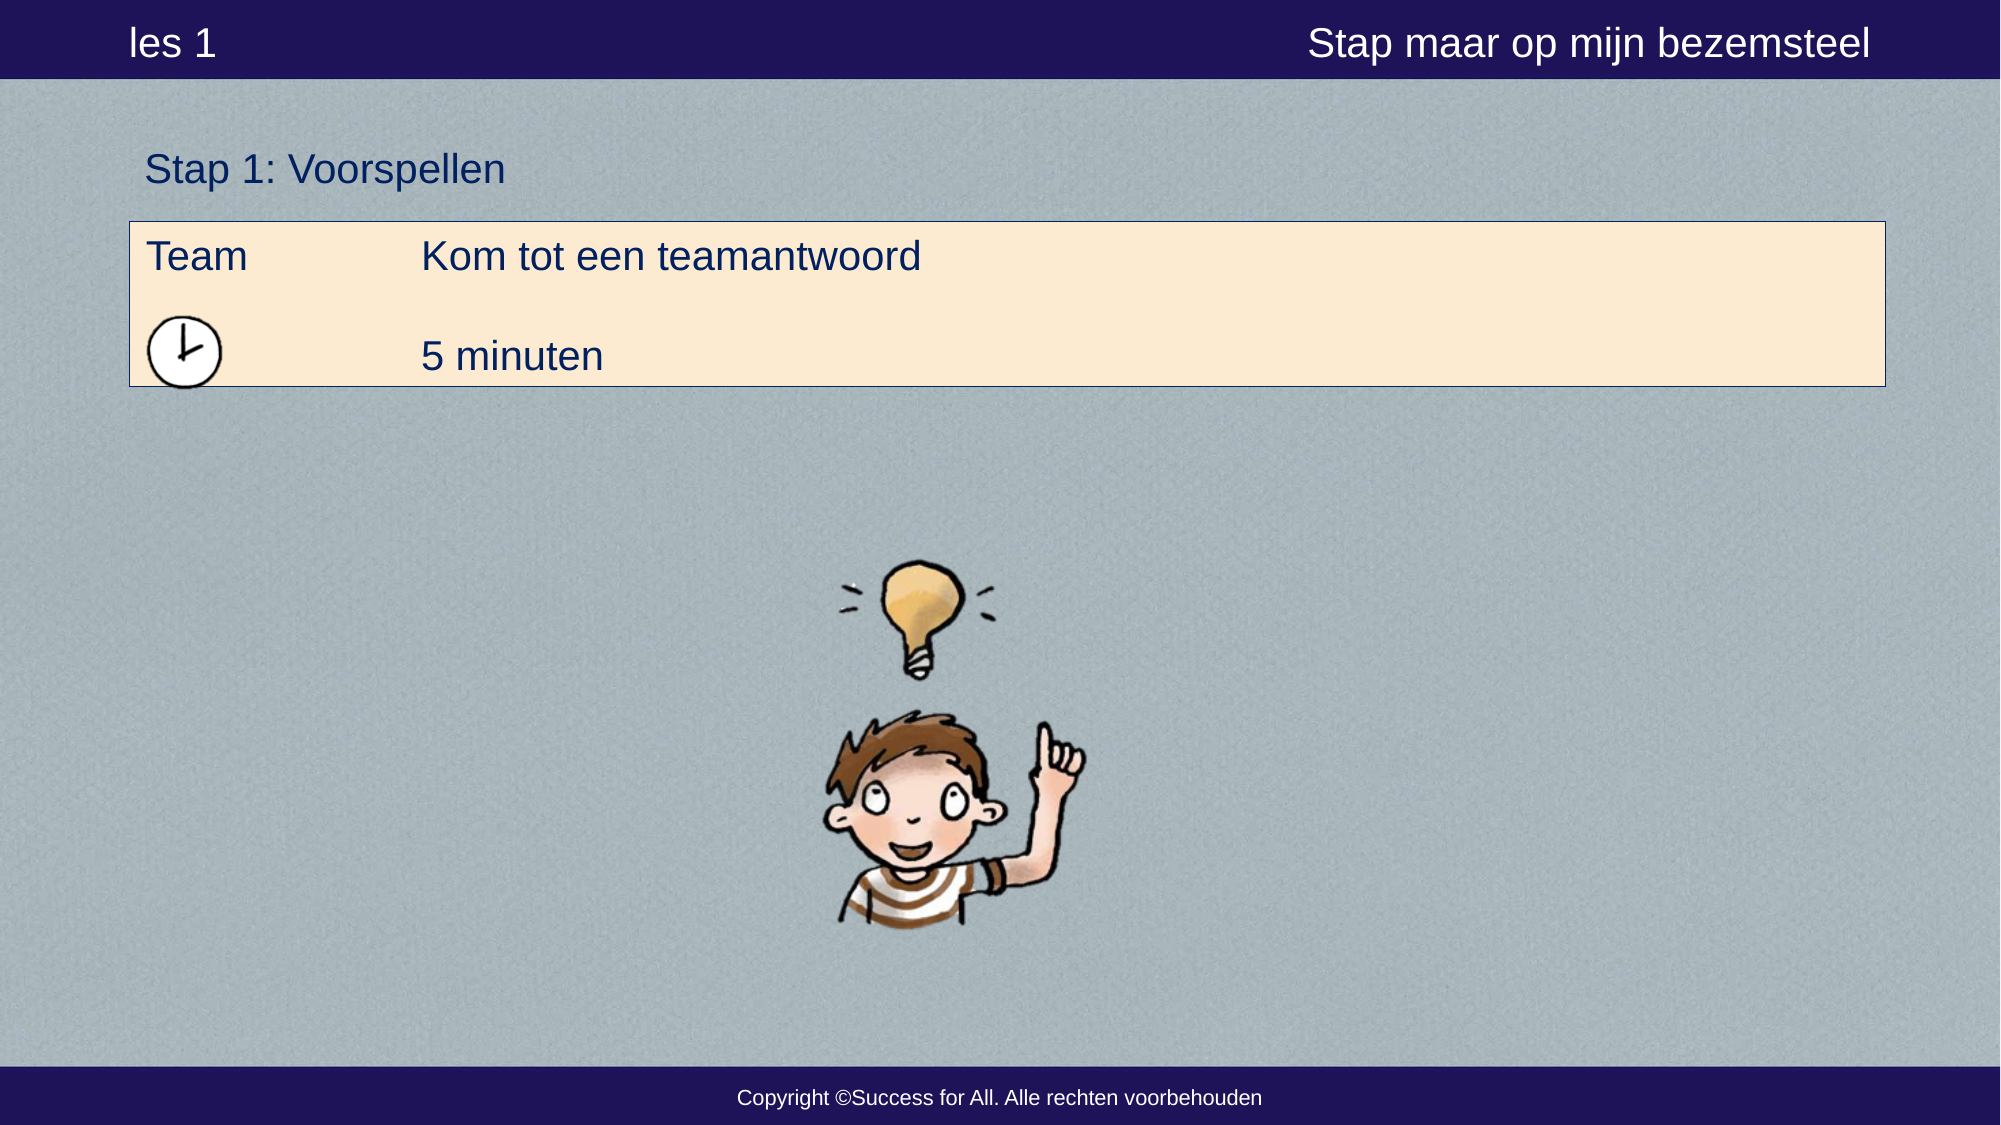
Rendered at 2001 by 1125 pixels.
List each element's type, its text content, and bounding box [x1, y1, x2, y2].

text_box Copyright ©Success for All. Alle rechten voorbehouden [0, 1076, 2000, 1125]
text_box Stap maar op mijn bezemsteel [999, 8, 1886, 73]
text_box Stap 1: Voorspellen [129, 134, 922, 199]
text_box Team Kom tot een teamantwoord 5 minuten [129, 221, 1886, 387]
text_box les 1 [114, 8, 354, 73]
picture [0, 0, 2001, 1125]
